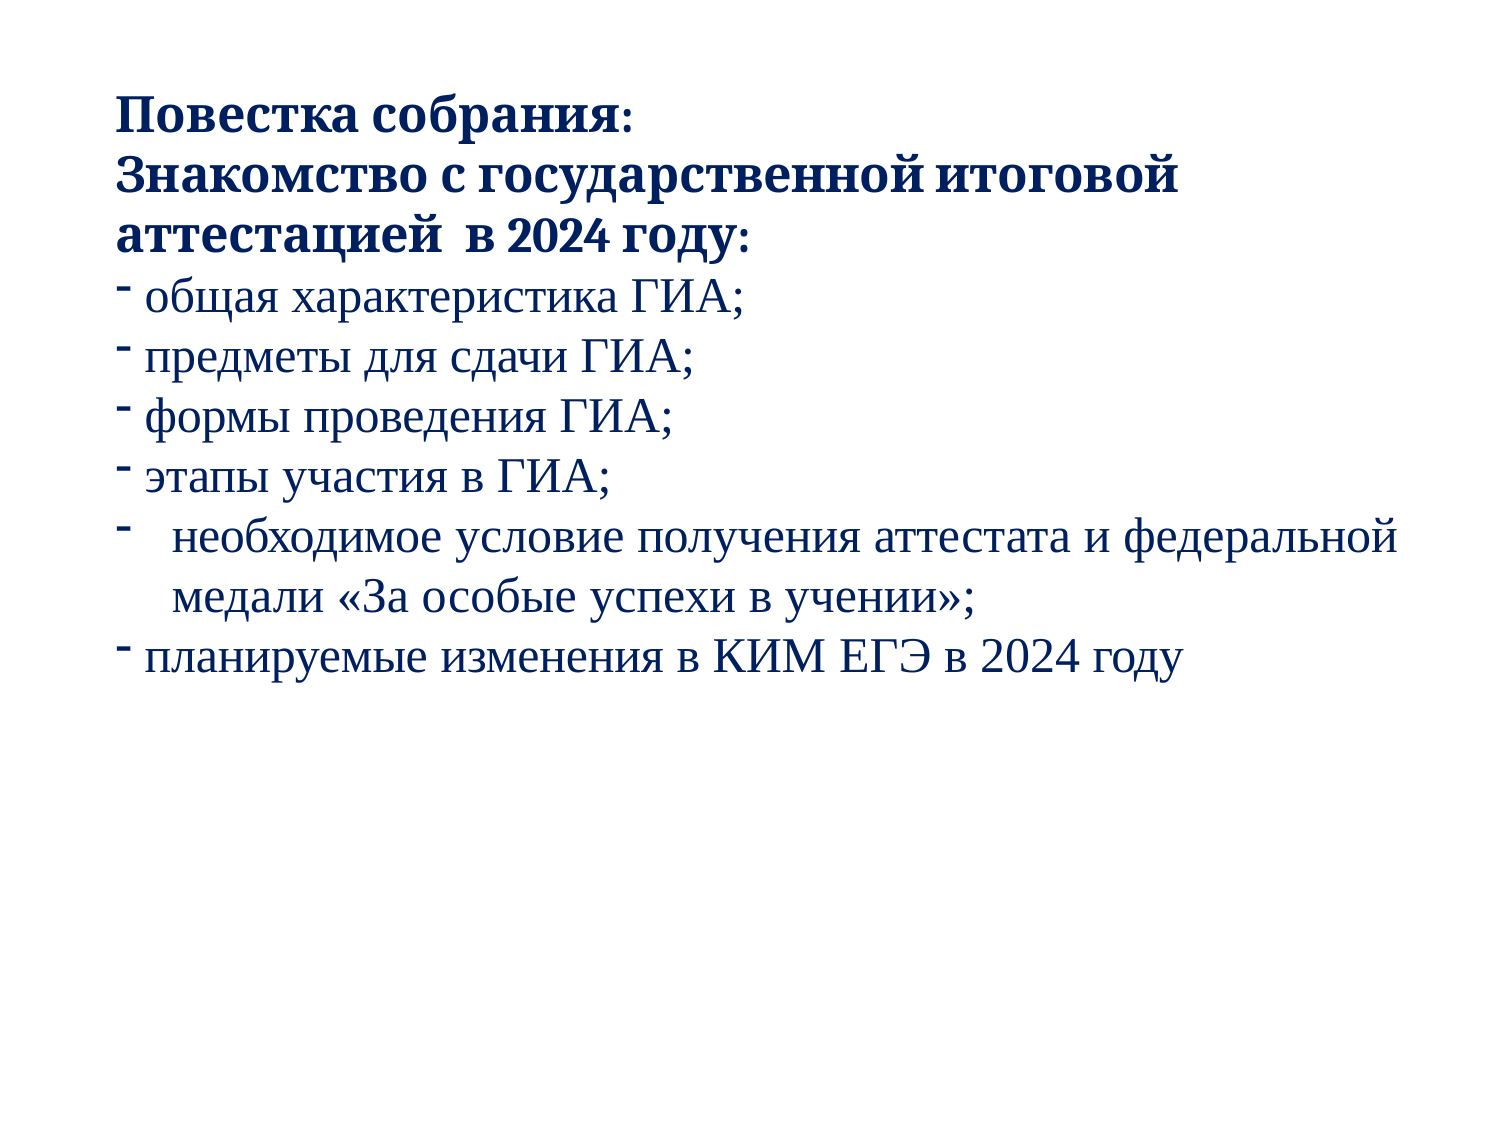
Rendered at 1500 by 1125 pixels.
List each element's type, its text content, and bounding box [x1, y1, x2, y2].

text_box Повестка собрания: Знакомство с государственной итоговой аттестацией в 2024 году: общая характеристика ГИА; предметы для сдачи ГИА; формы проведения ГИА; этапы участия в ГИА; необходимое условие получения аттестата и федеральной медали «За особые успехи в учении»; планируемые изменения в КИМ ЕГЭ в 2024 году [113, 80, 1409, 683]
